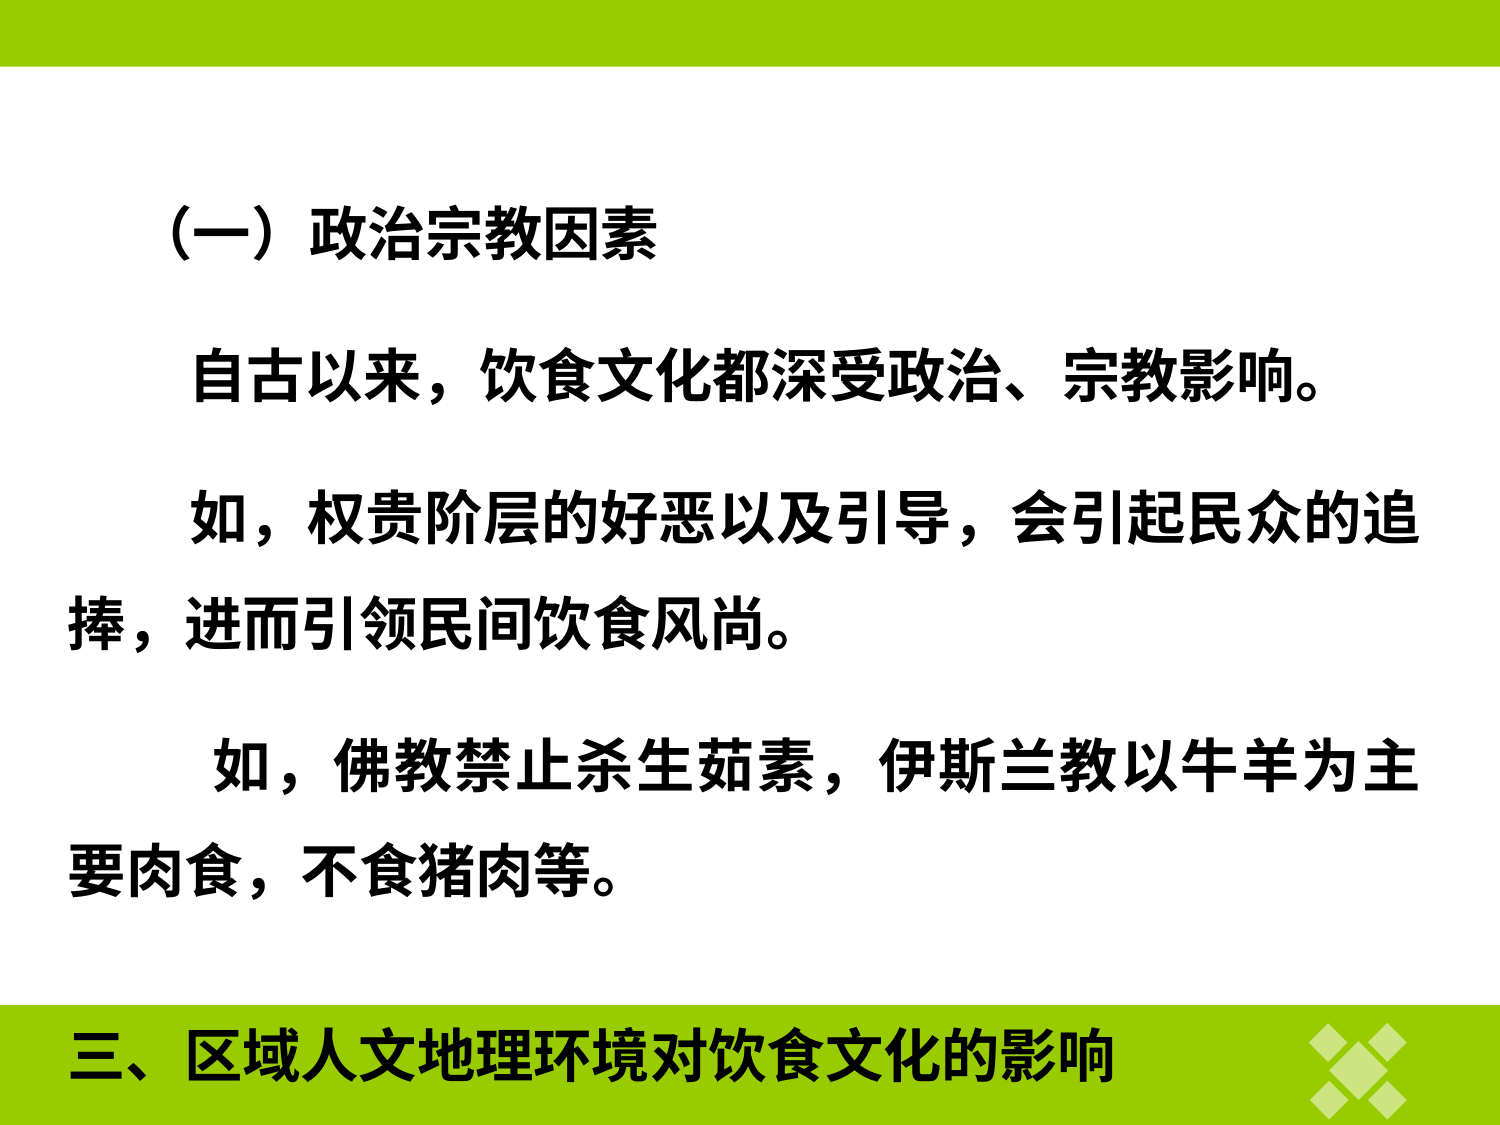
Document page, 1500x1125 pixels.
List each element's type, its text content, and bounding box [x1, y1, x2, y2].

text_box （一）政治宗教因素 自古以来，饮食文化都深受政治、宗教影响。 如，权贵阶层的好恶以及引导，会引起民众的追捧，进而引领民间饮食风尚。 如，佛教禁止杀生茹素，伊斯兰教以牛羊为主要肉食，不食猪肉等。 [53, 154, 1436, 912]
text_box 三、区域人文地理环境对饮食文化的影响 [53, 1011, 1258, 1097]
